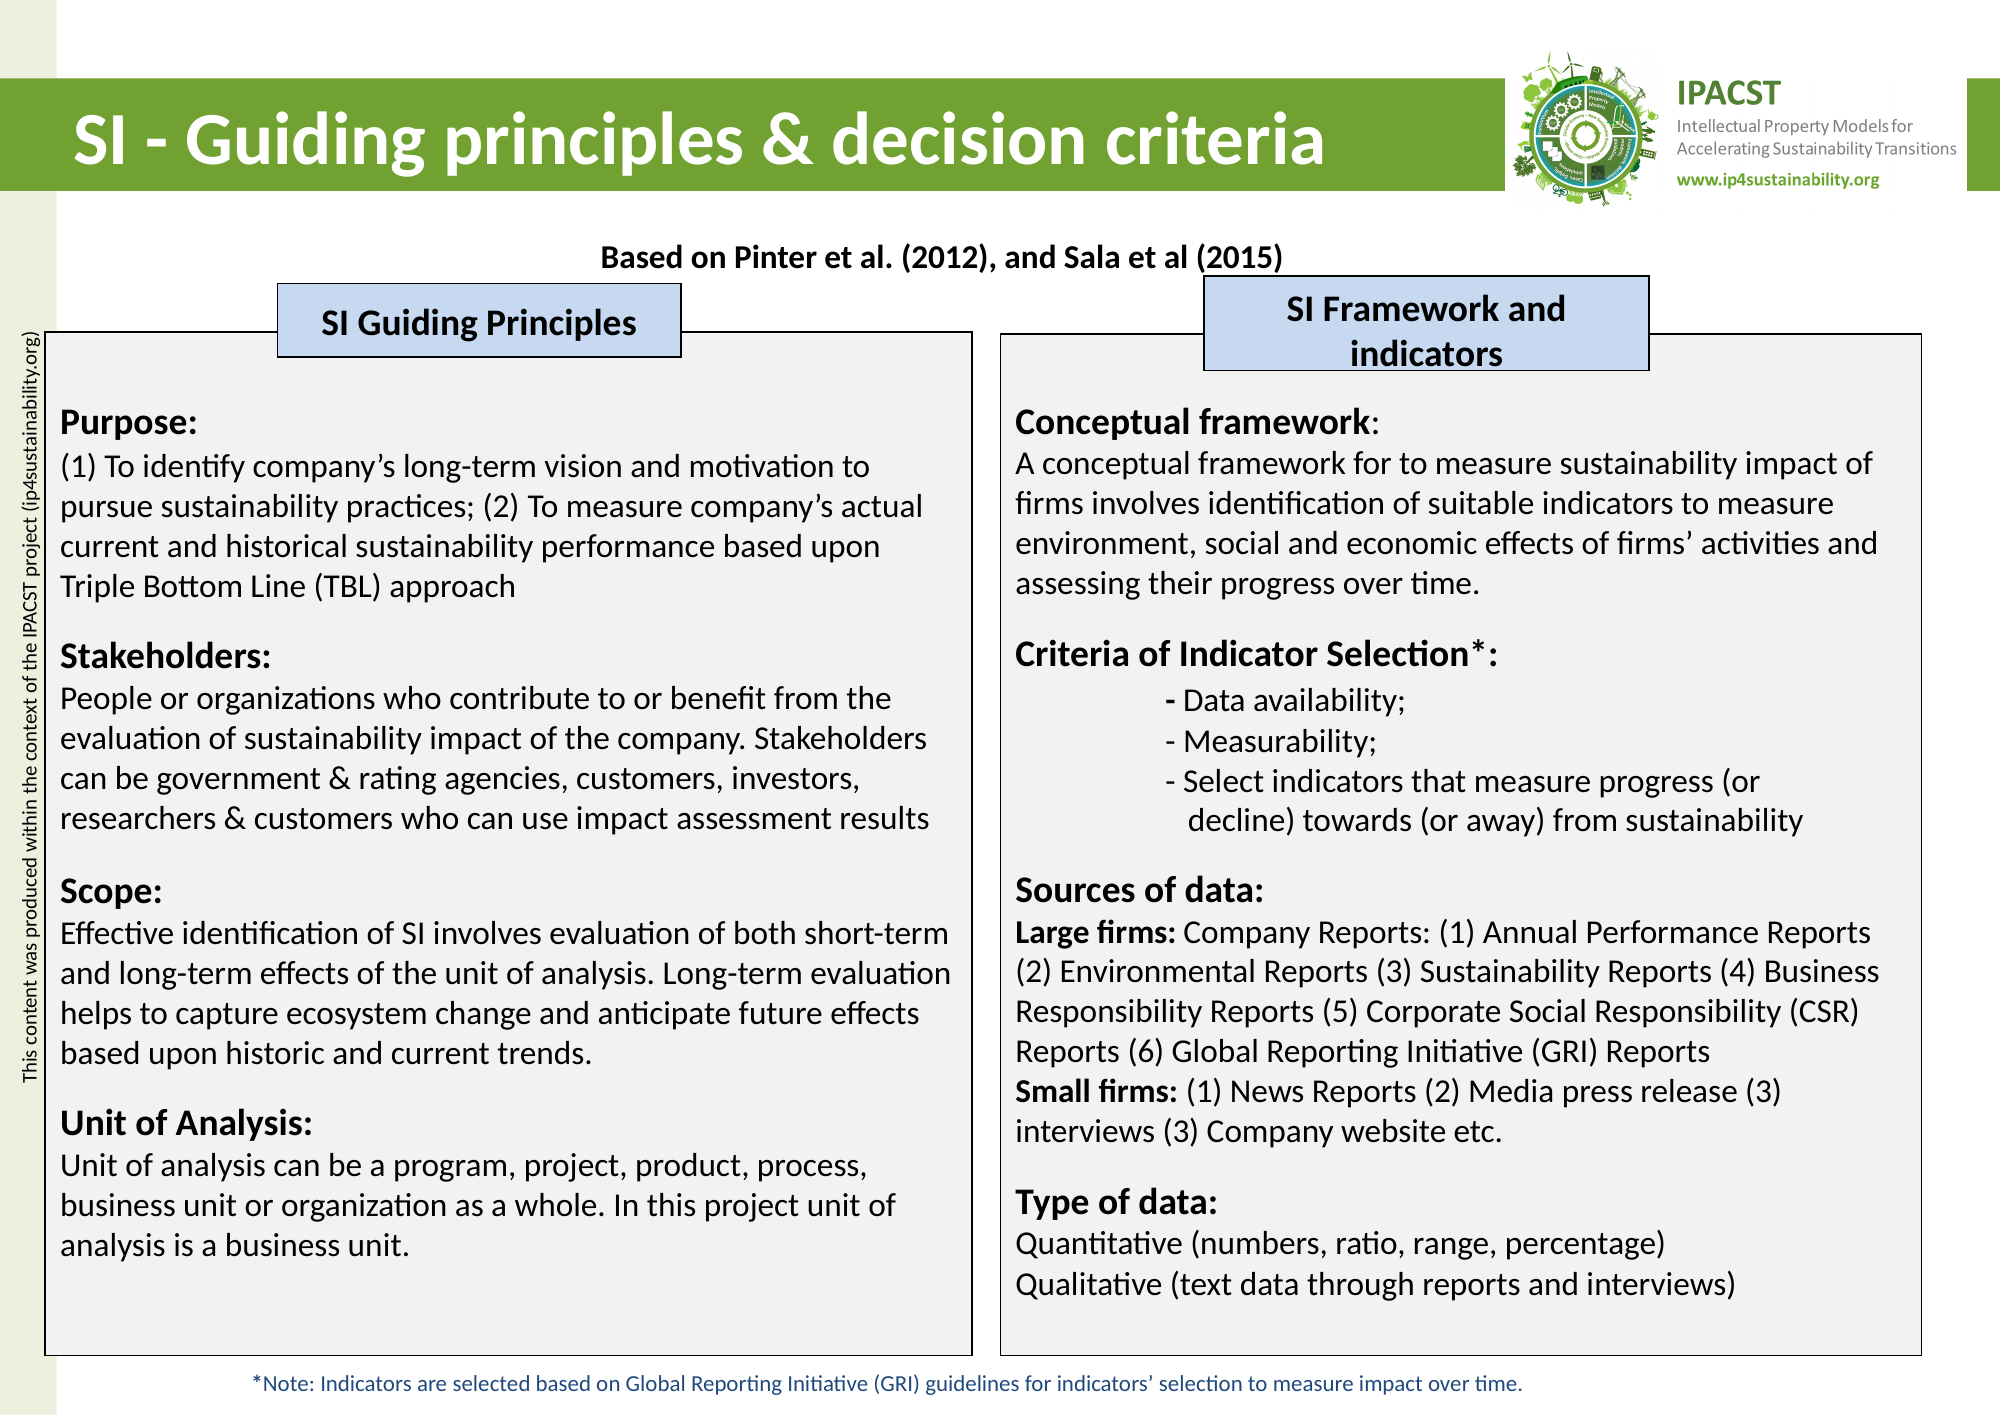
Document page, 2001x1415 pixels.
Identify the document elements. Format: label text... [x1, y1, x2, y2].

text_box SI Framework and indicators [1204, 276, 1649, 371]
text_box SI Guiding Principles [277, 283, 682, 358]
text_box SI - Guiding principles & decision criteria [0, 77, 1504, 192]
picture [1504, 43, 1968, 216]
text_box *Note: Indicators are selected based on Global Reporting Initiative (GRI) guidelines for indicators’ selection to measure impact over time. [236, 1360, 1812, 1404]
text_box Conceptual framework: A conceptual framework for to measure sustainability impact of firms involves identification of suitable indicators to measure environment, social and economic effects of firms’ activities and assessing their progress over time. Criteria of Indicator Selection*: - Data availability; - Measurability; - Select indicators that measure progress (or decline) towards (or away) from sustainability Sources of data: Large firms: Company Reports: (1) Annual Performance Reports (2) Environmental Reports (3) Sustainability Reports (4) Business Responsibility Reports (5) Corporate Social Responsibility (CSR) Reports (6) Global Reporting Initiative (GRI) Reports Small firms: (1) News Reports (2) Media press release (3) interviews (3) Company website etc. Type of data: Quantitative (numbers, ratio, range, percentage) Qualitative (text data through reports and interviews) [1000, 334, 1922, 1356]
text_box Purpose: (1) To identify company’s long-term vision and motivation to pursue sustainability practices; (2) To measure company’s actual current and historical sustainability performance based upon Triple Bottom Line (TBL) approach Stakeholders: People or organizations who contribute to or benefit from the evaluation of sustainability impact of the company. Stakeholders can be government & rating agencies, customers, investors, researchers & customers who can use impact assessment results Scope: Effective identification of SI involves evaluation of both short-term and long-term effects of the unit of analysis. Long-term evaluation helps to capture ecosystem change and anticipate future effects based upon historic and current trends. Unit of Analysis: Unit of analysis can be a program, project, product, process, business unit or organization as a whole. In this project unit of analysis is a business unit. [45, 331, 973, 1356]
text_box Based on Pinter et al. (2012), and Sala et al (2015) [585, 228, 1300, 283]
text_box SI - Guiding principles & decision criteria [1968, 77, 2000, 192]
